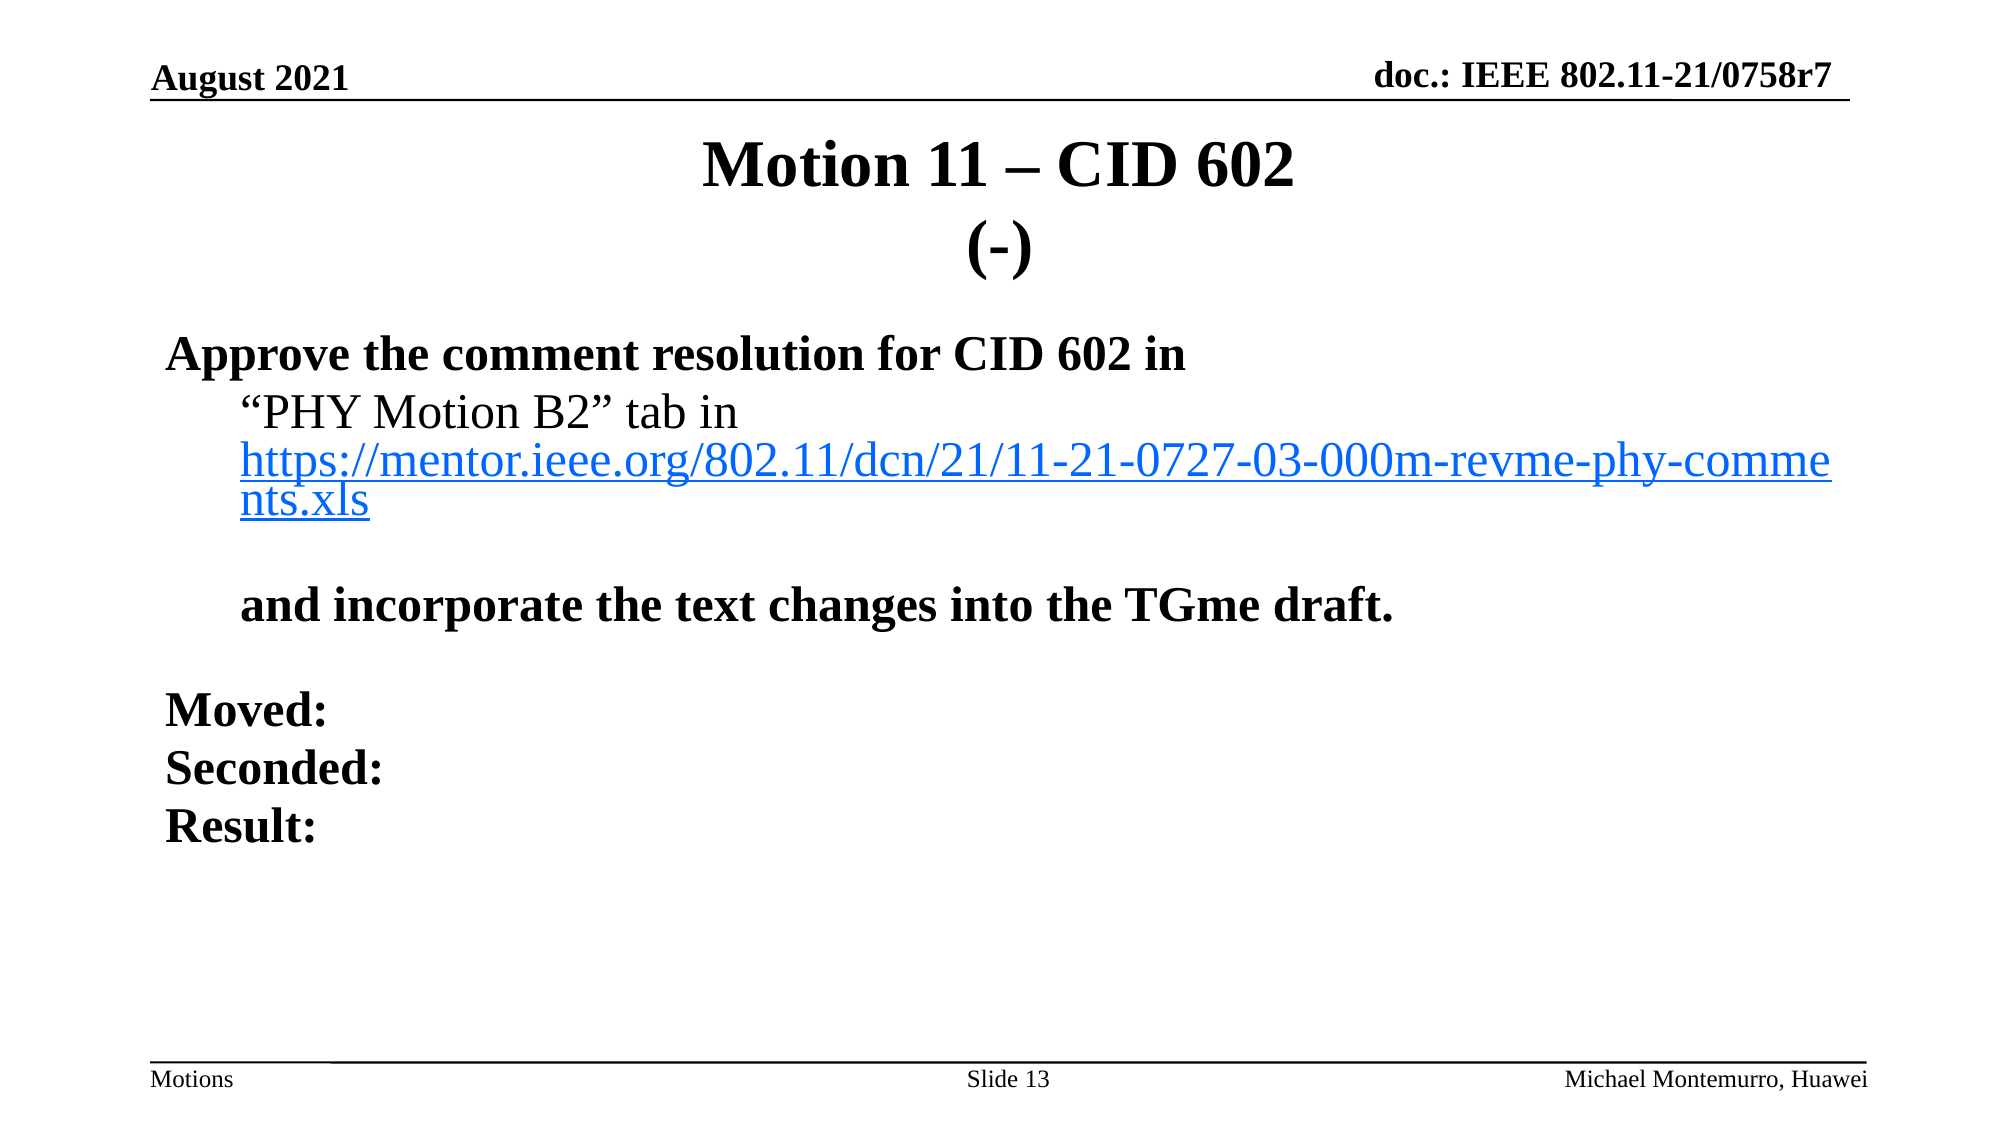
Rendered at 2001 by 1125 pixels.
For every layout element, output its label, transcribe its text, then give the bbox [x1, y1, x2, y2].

footer Michael Montemurro, Huawei [1266, 1061, 1869, 1093]
list Approve the comment resolution for CID 602 in “PHY Motion B2” tab in https://mentor.ieee.org/802.11/dcn/21/11-21-0727-03-000m-revme-phy-comments.xls and incorporate the text changes into the TGme draft. Moved: Seconded: Result: [150, 324, 1850, 1000]
title Motion 11 – CID 602 (-) [150, 112, 1850, 288]
slide_number Slide 13 [964, 1061, 1053, 1125]
